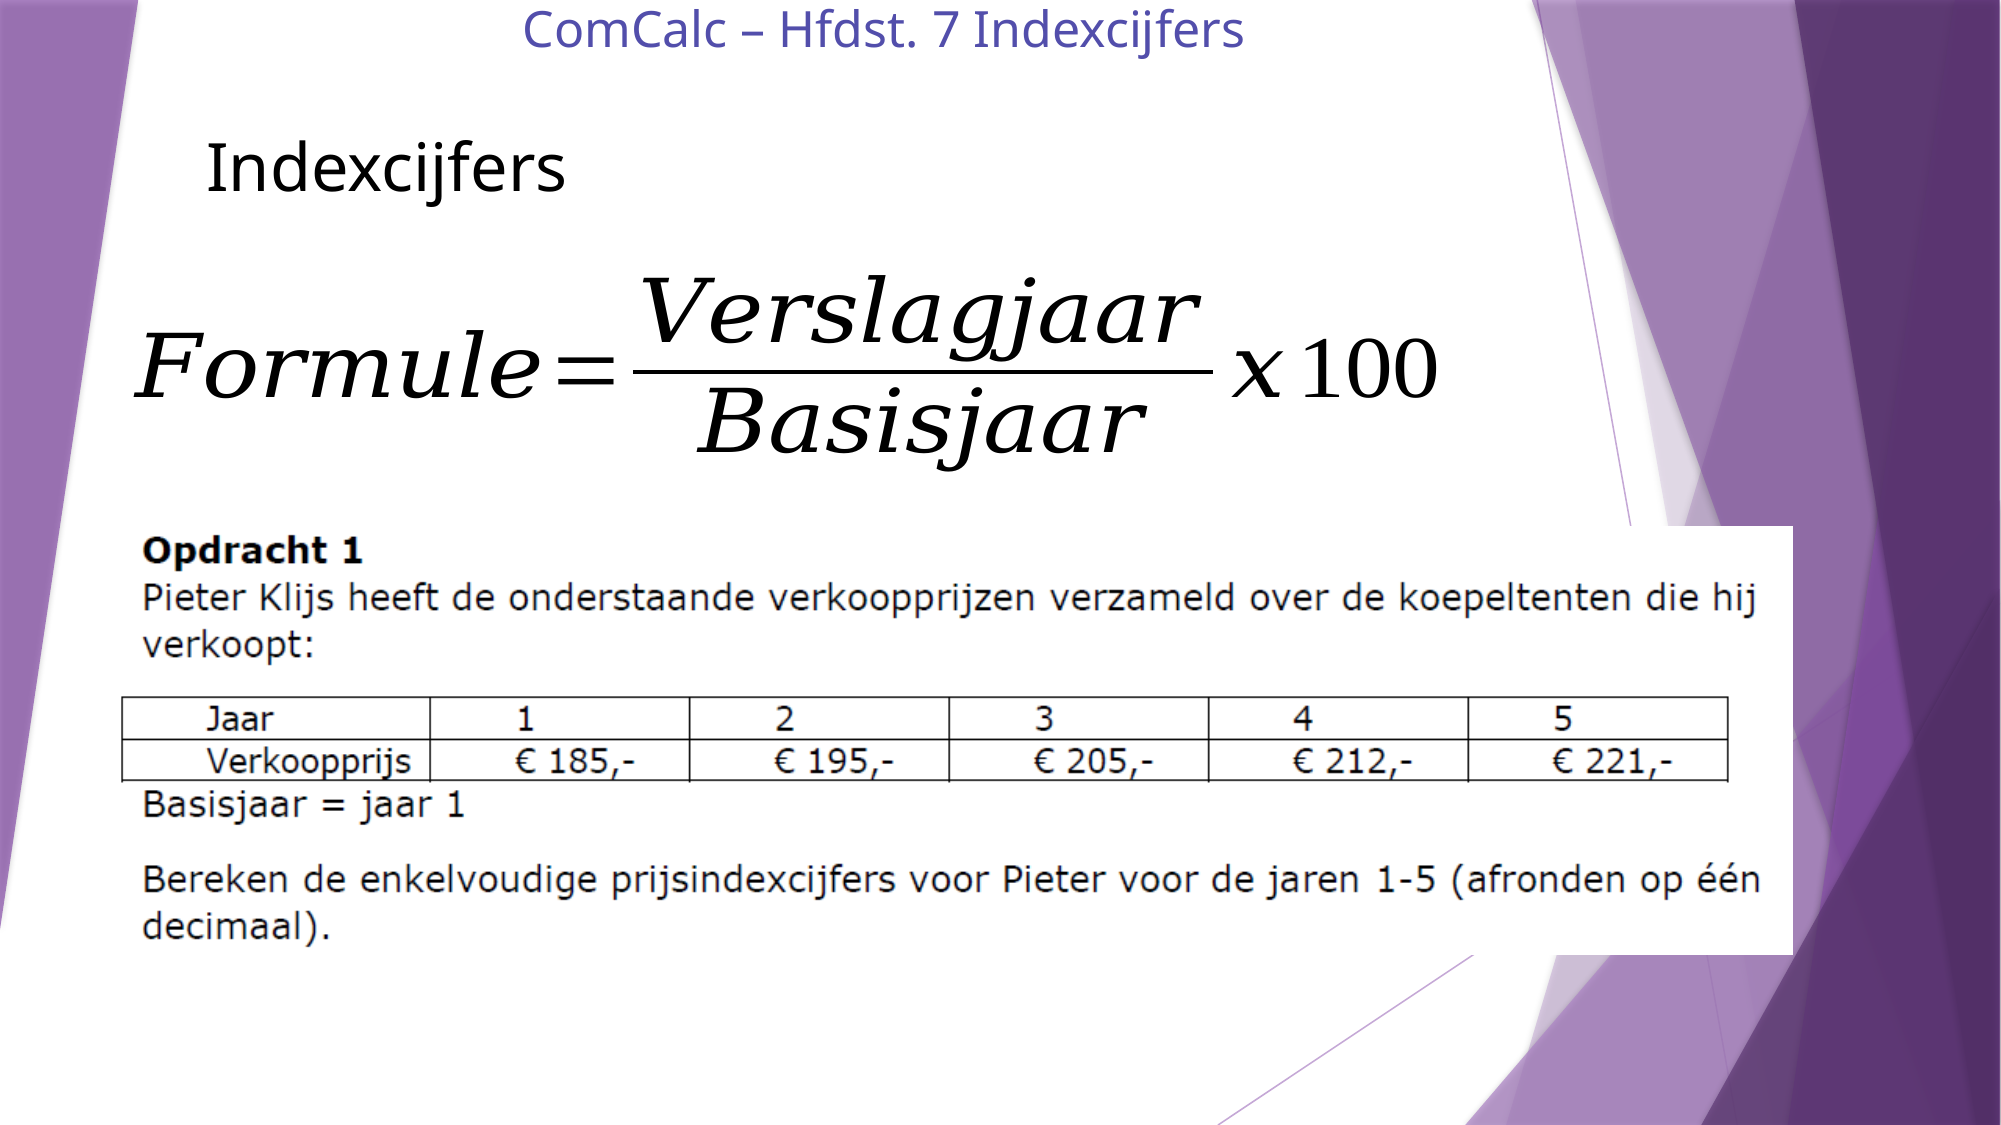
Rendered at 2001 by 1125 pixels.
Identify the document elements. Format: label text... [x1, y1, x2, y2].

picture [95, 525, 1793, 956]
text_box Indexcijfers [191, 117, 604, 212]
text_box ComCalc – Hfdst. 7 Indexcijfers [0, 0, 1769, 66]
